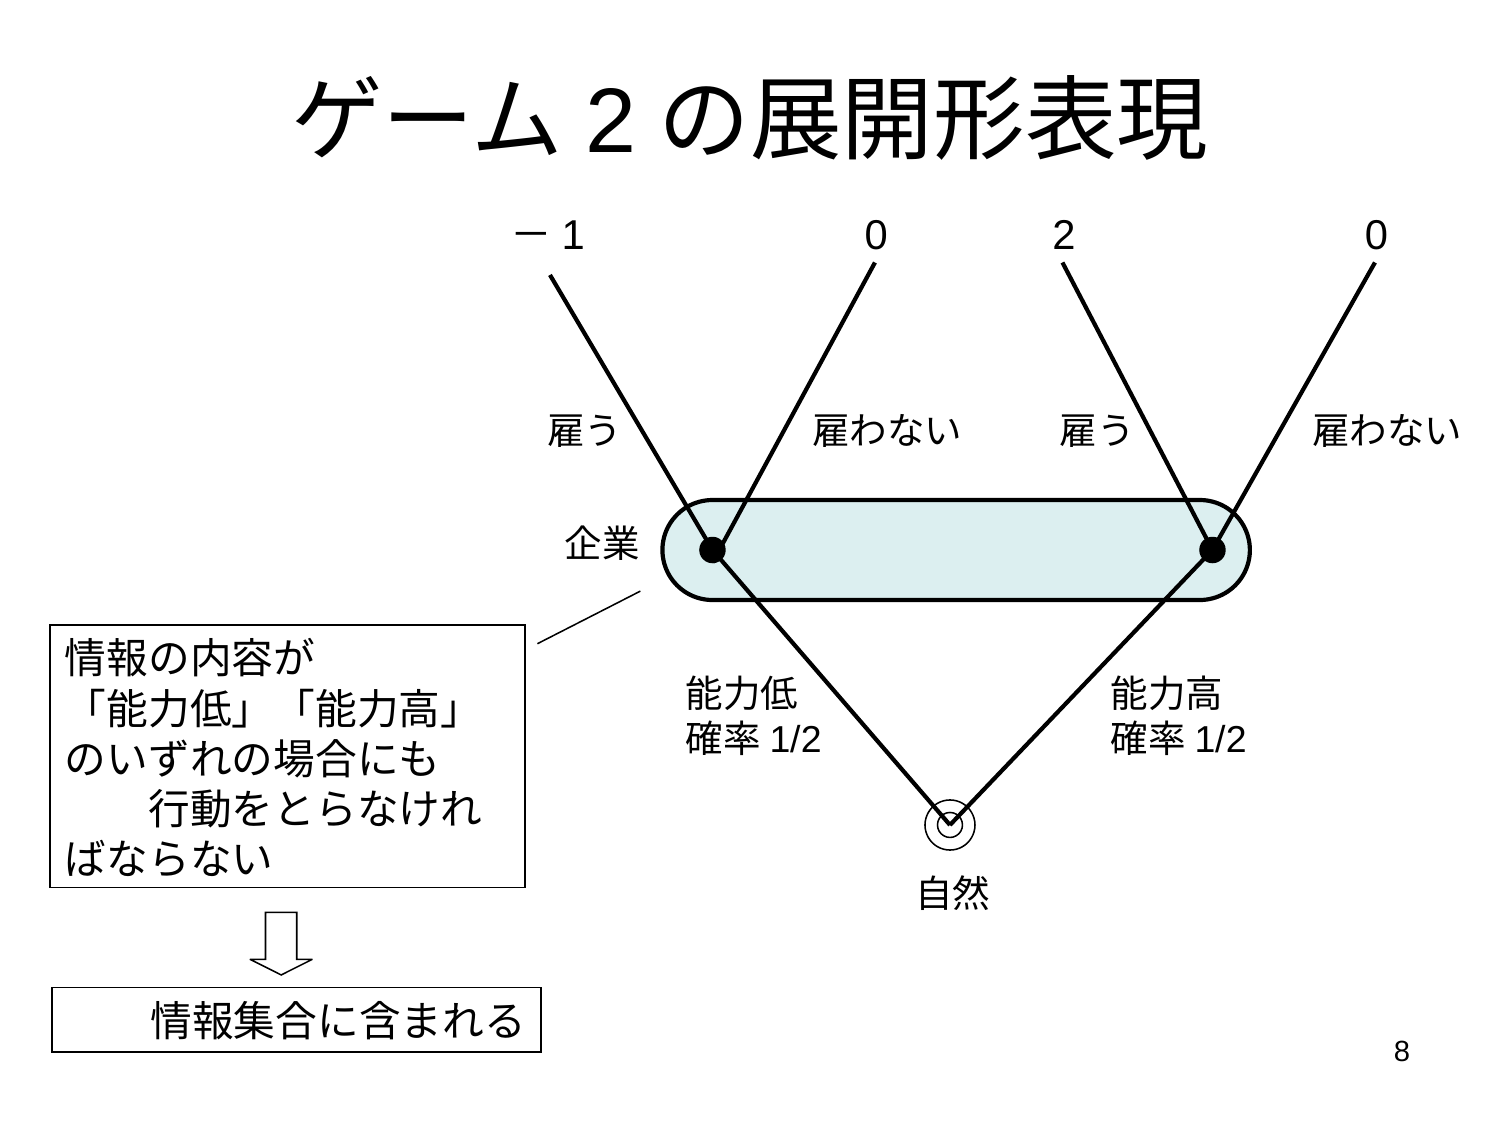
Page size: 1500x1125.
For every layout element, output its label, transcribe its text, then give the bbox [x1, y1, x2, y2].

text_box [937, 812, 963, 838]
text_box [699, 537, 725, 563]
text_box 同じ情報集合に含まれる [52, 987, 541, 1053]
text_box 能力低 確率1/2 [670, 662, 837, 768]
text_box [662, 500, 1250, 601]
slide_number 8 [1074, 1024, 1426, 1103]
text_box －1 [495, 200, 600, 265]
text_box [924, 799, 976, 851]
text_box 雇わない [797, 399, 977, 460]
text_box 雇う [1044, 399, 1150, 460]
text_box 企業 [550, 512, 655, 573]
title ゲーム2の展開形表現 [75, 45, 1425, 188]
text_box 能力高 確率1/2 [1095, 662, 1262, 768]
text_box 0 [1349, 200, 1413, 265]
text_box 雇う [532, 399, 637, 460]
text_box 情報の内容が 「能力低」「能力高」 のいずれの場合にも 同じ行動をとらなければならない [50, 624, 526, 888]
text_box 2 [1037, 200, 1091, 265]
text_box [1200, 537, 1225, 563]
text_box 0 [849, 200, 913, 265]
text_box 自然 [900, 862, 1005, 923]
text_box [249, 912, 313, 975]
text_box 雇わない [1297, 399, 1477, 460]
